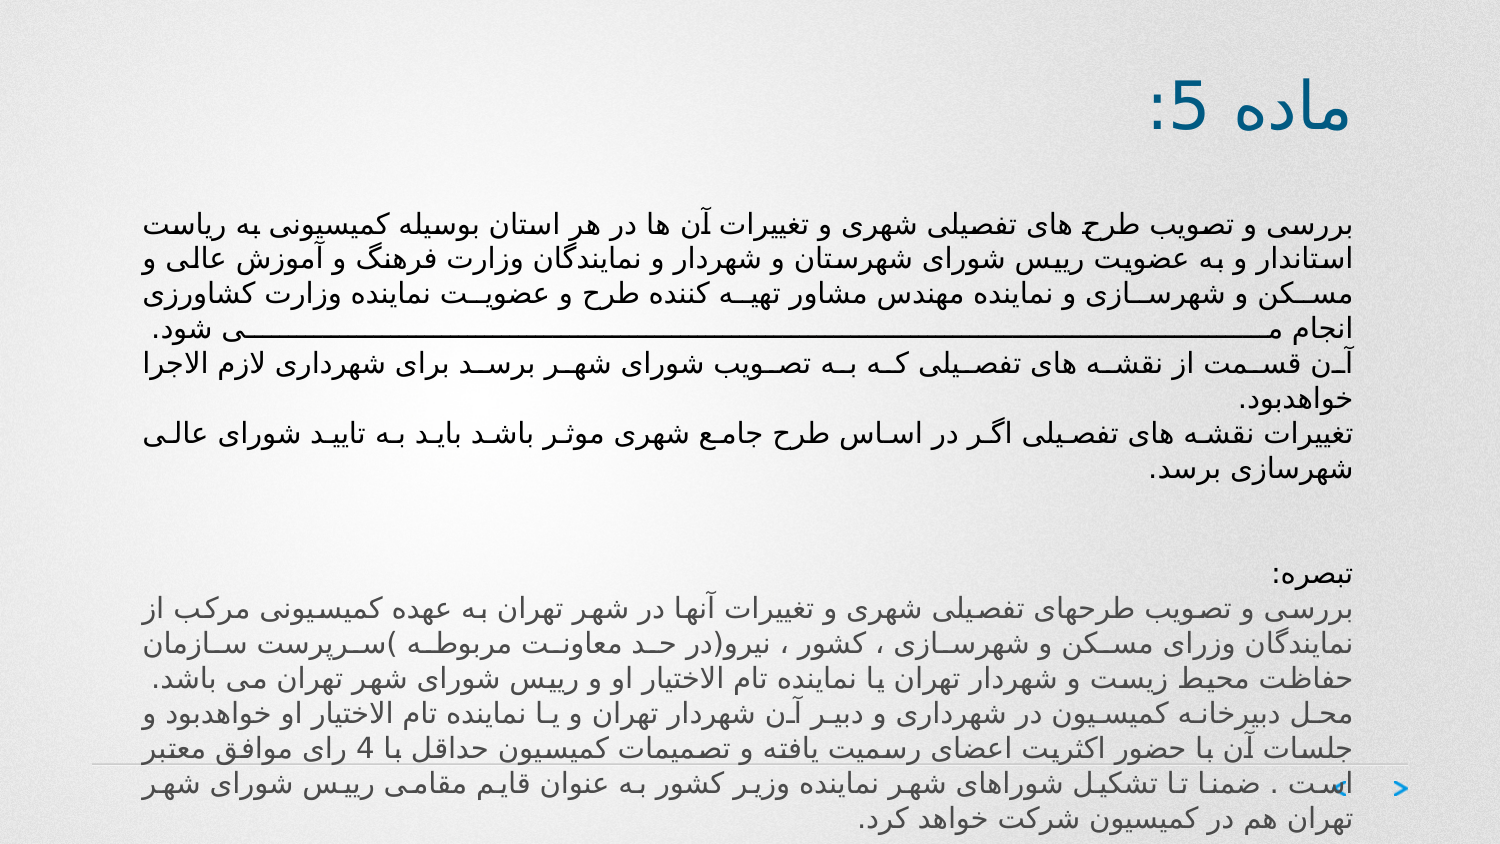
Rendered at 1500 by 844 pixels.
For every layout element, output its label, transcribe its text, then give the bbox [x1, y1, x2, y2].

picture [0, 0, 1500, 844]
text_box ماده 5: [849, 55, 1369, 151]
list بررسی و تصویب طرح های تفصیلی شهری و تغییرات آن ها در هر استان بوسیله کمیسیونی به ریاست استاندار و به عضویت رییس شورای شهرستان و شهردار و نمایندگان وزارت فرهنگ و آموزش عالی و مسکن و شهرسازی و نماینده مهندس مشاور تهیه کننده طرح و عضویت نماینده وزارت کشاورزی انجام می شود. آن قسمت از نقشه های تفصیلی که به تصویب شورای شهر برسد برای شهرداری لازم الاجرا خواهدبود. تغییرات نقشه های تفصیلی اگر در اساس طرح جامع شهری موثر باشد باید به تایید شورای عالی شهرسازی برسد. تبصره: بررسی و تصویب طرحهای تفصیلی شهری و تغییرات آنها در شهر تهران به عهده کمیسیونی مرکب از نمایندگان وزرای مسکن و شهرسازی ، کشور ، نیرو(در حد معاونت مربوطه )سرپرست سازمان حفاظت محیط زیست و شهردار تهران یا نماینده تام الاختیار او و رییس شورای شهر تهران می باشد. محل دبیرخانه کمیسیون در شهرداری و دبیر آن شهردار تهران و یا نماینده تام الاختیار او خواهدبود و جلسات آن با حضور اکثریت اعضای رسمیت یافته و تصمیمات کمیسیون حداقل با 4 رای موافق معتبر است . ضمنا تا تشکیل شوراهای شهر نماینده وزیر کشور به عنوان قایم مقامی رییس شورای شهر تهران هم در کمیسیون شرکت خواهد کرد. [127, 197, 1369, 708]
